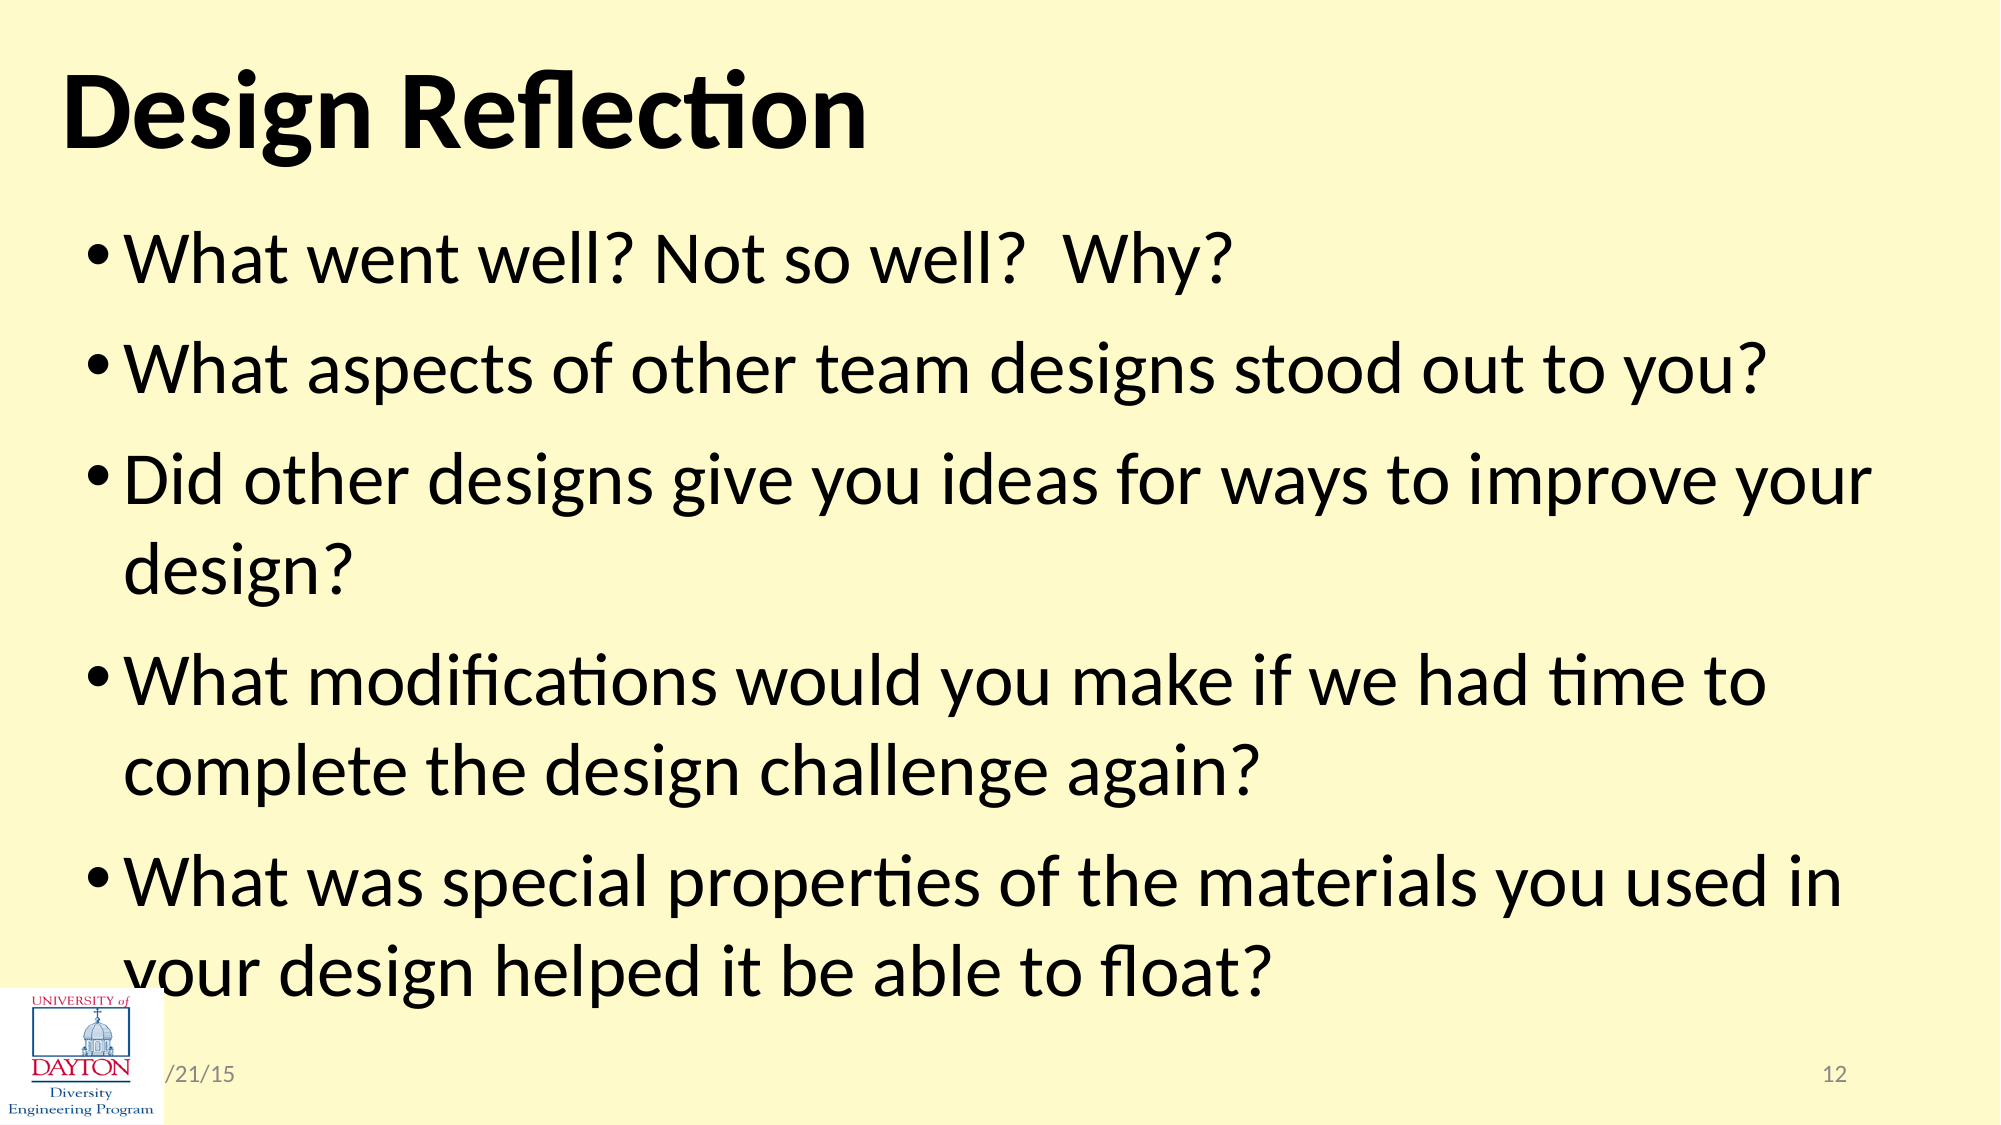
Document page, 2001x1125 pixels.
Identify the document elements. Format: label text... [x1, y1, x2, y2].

picture [0, 988, 165, 1125]
title Design Reflection [46, 31, 1772, 193]
list What went well? Not so well? Why? What aspects of other team designs stood out to you? Did other designs give you ideas for ways to improve your design? What modifications would you make if we had time to complete the design challenge again? What was special properties of the materials you used in your design helped it be able to float? [70, 200, 1955, 1122]
